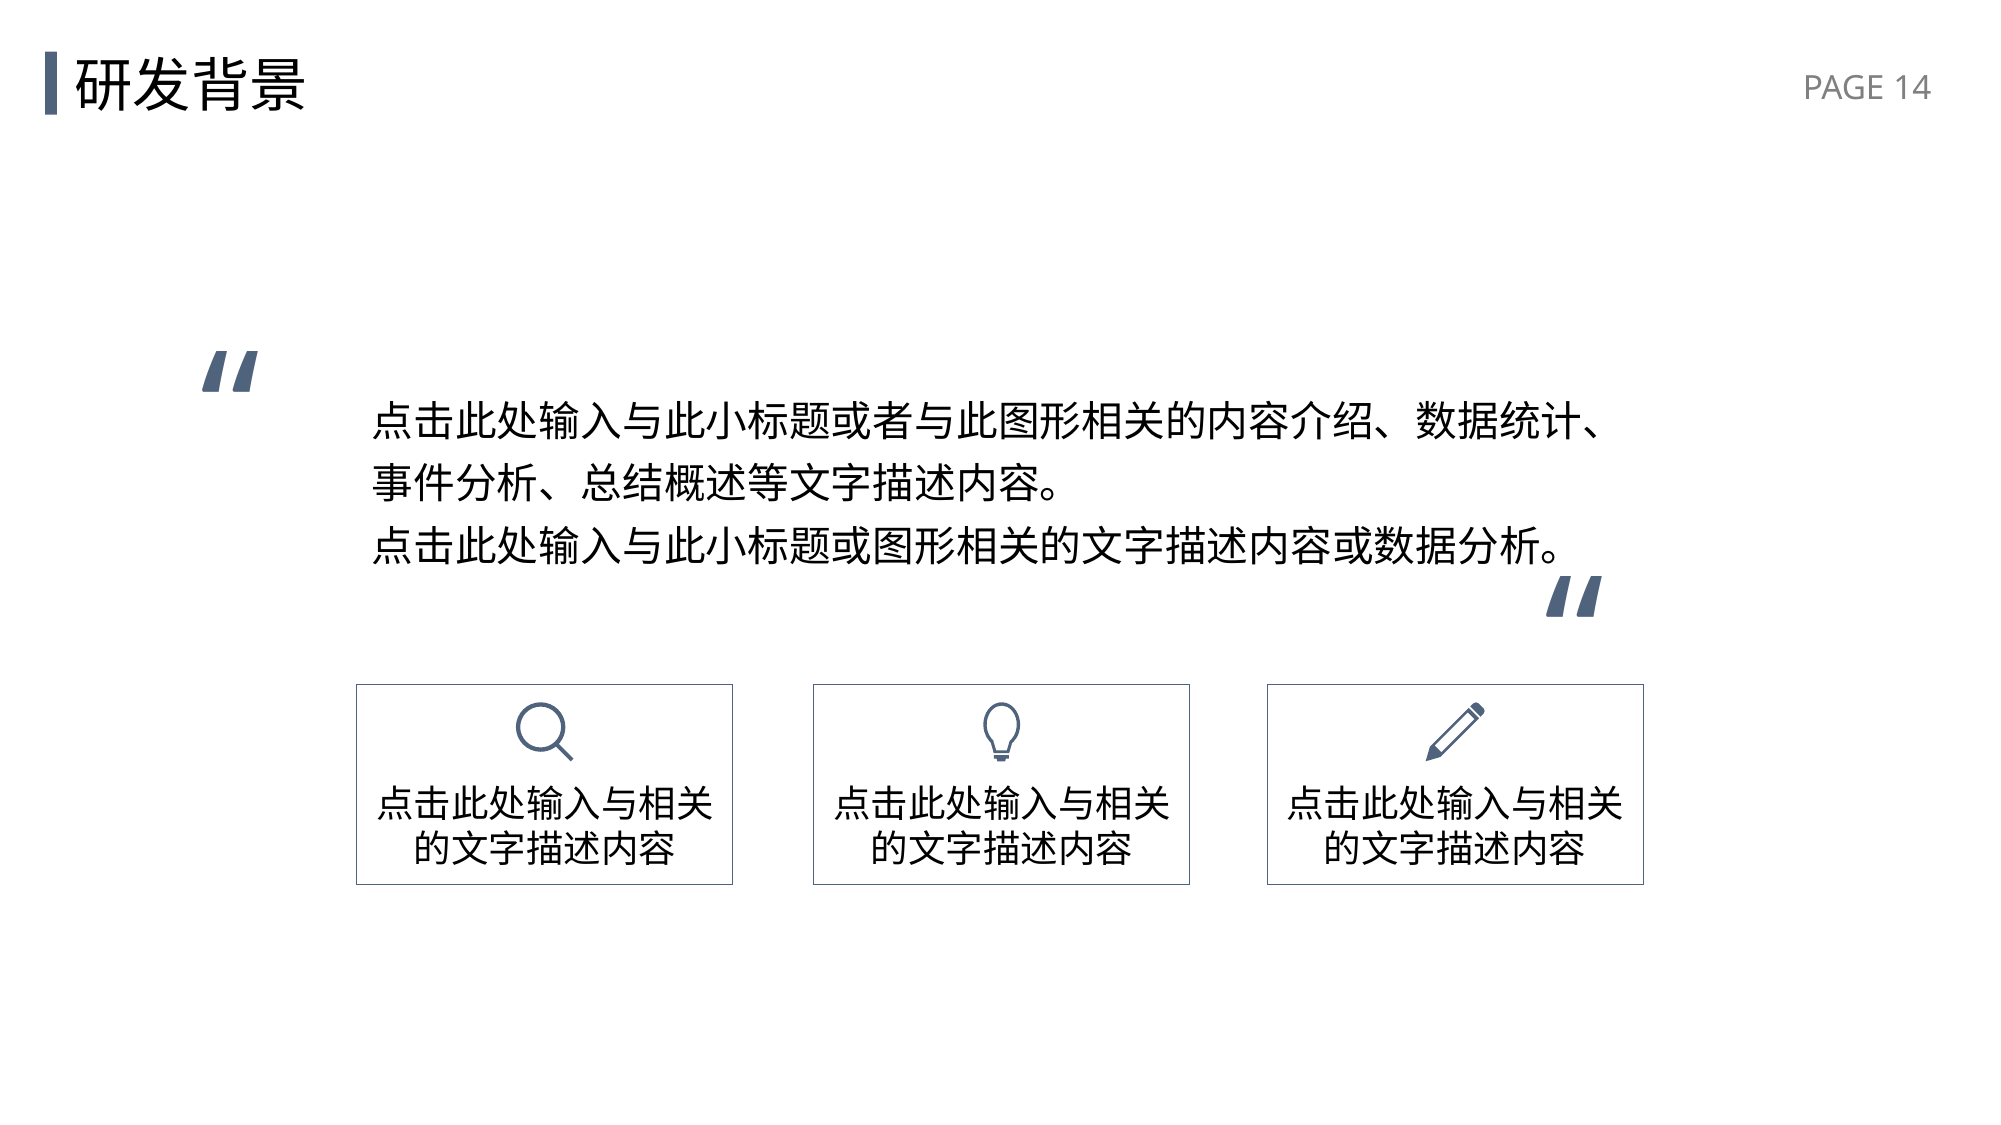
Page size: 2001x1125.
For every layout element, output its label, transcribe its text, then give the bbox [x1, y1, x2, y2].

text_box 点击此处输入与相关的文字描述内容 [356, 684, 733, 885]
text_box “ [1529, 521, 1814, 637]
text_box “ [185, 296, 471, 413]
text_box [1424, 701, 1486, 763]
text_box [514, 701, 575, 763]
title 研发背景 [59, 40, 522, 126]
text_box 点击此处输入与相关的文字描述内容 [1267, 684, 1644, 885]
text_box [982, 701, 1022, 763]
text_box 点击此处输入与此小标题或者与此图形相关的内容介绍、数据统计、事件分析、总结概述等文字描述内容。 点击此处输入与此小标题或图形相关的文字描述内容或数据分析。 [356, 374, 1644, 577]
text_box 点击此处输入与相关的文字描述内容 [813, 684, 1190, 885]
